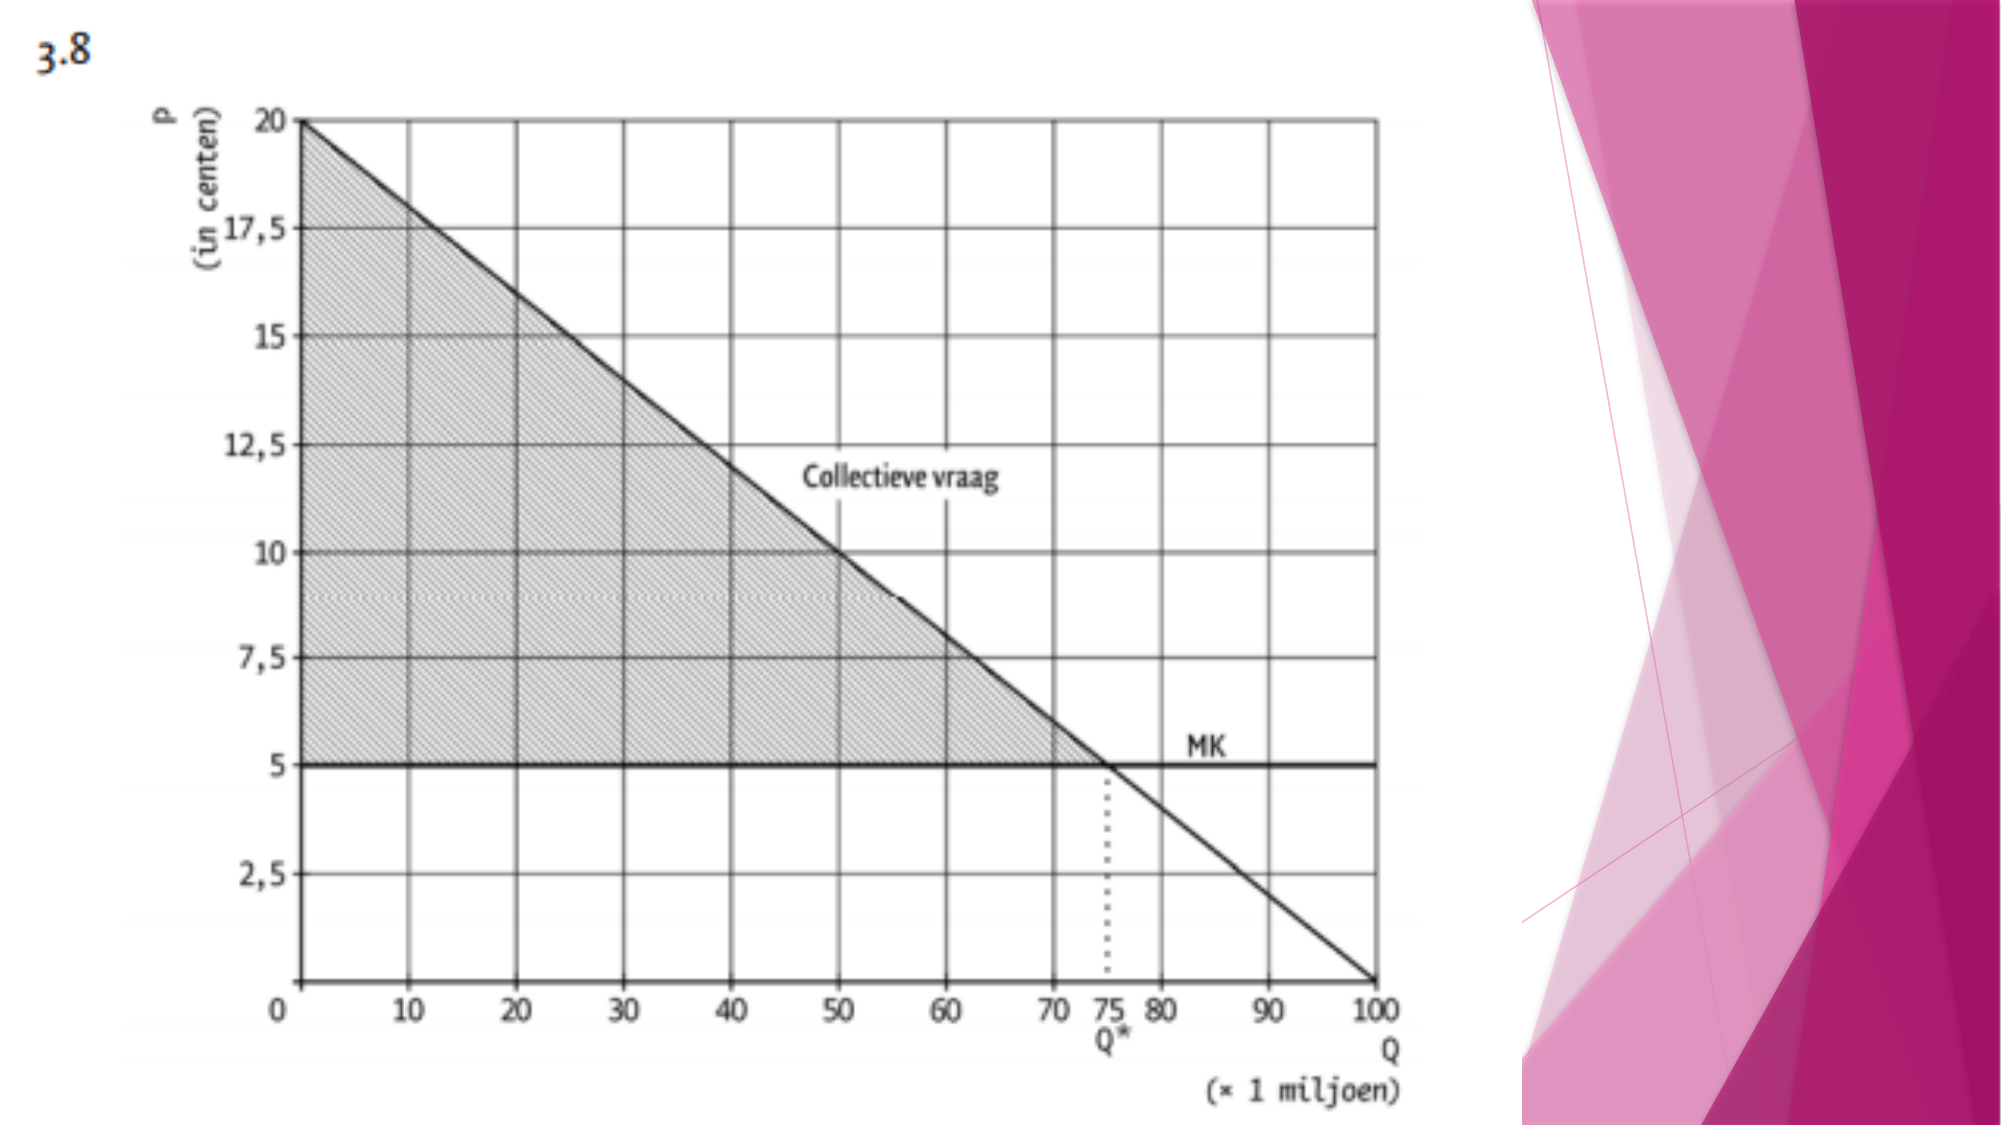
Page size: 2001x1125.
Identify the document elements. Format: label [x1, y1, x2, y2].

picture [0, 0, 1522, 1125]
